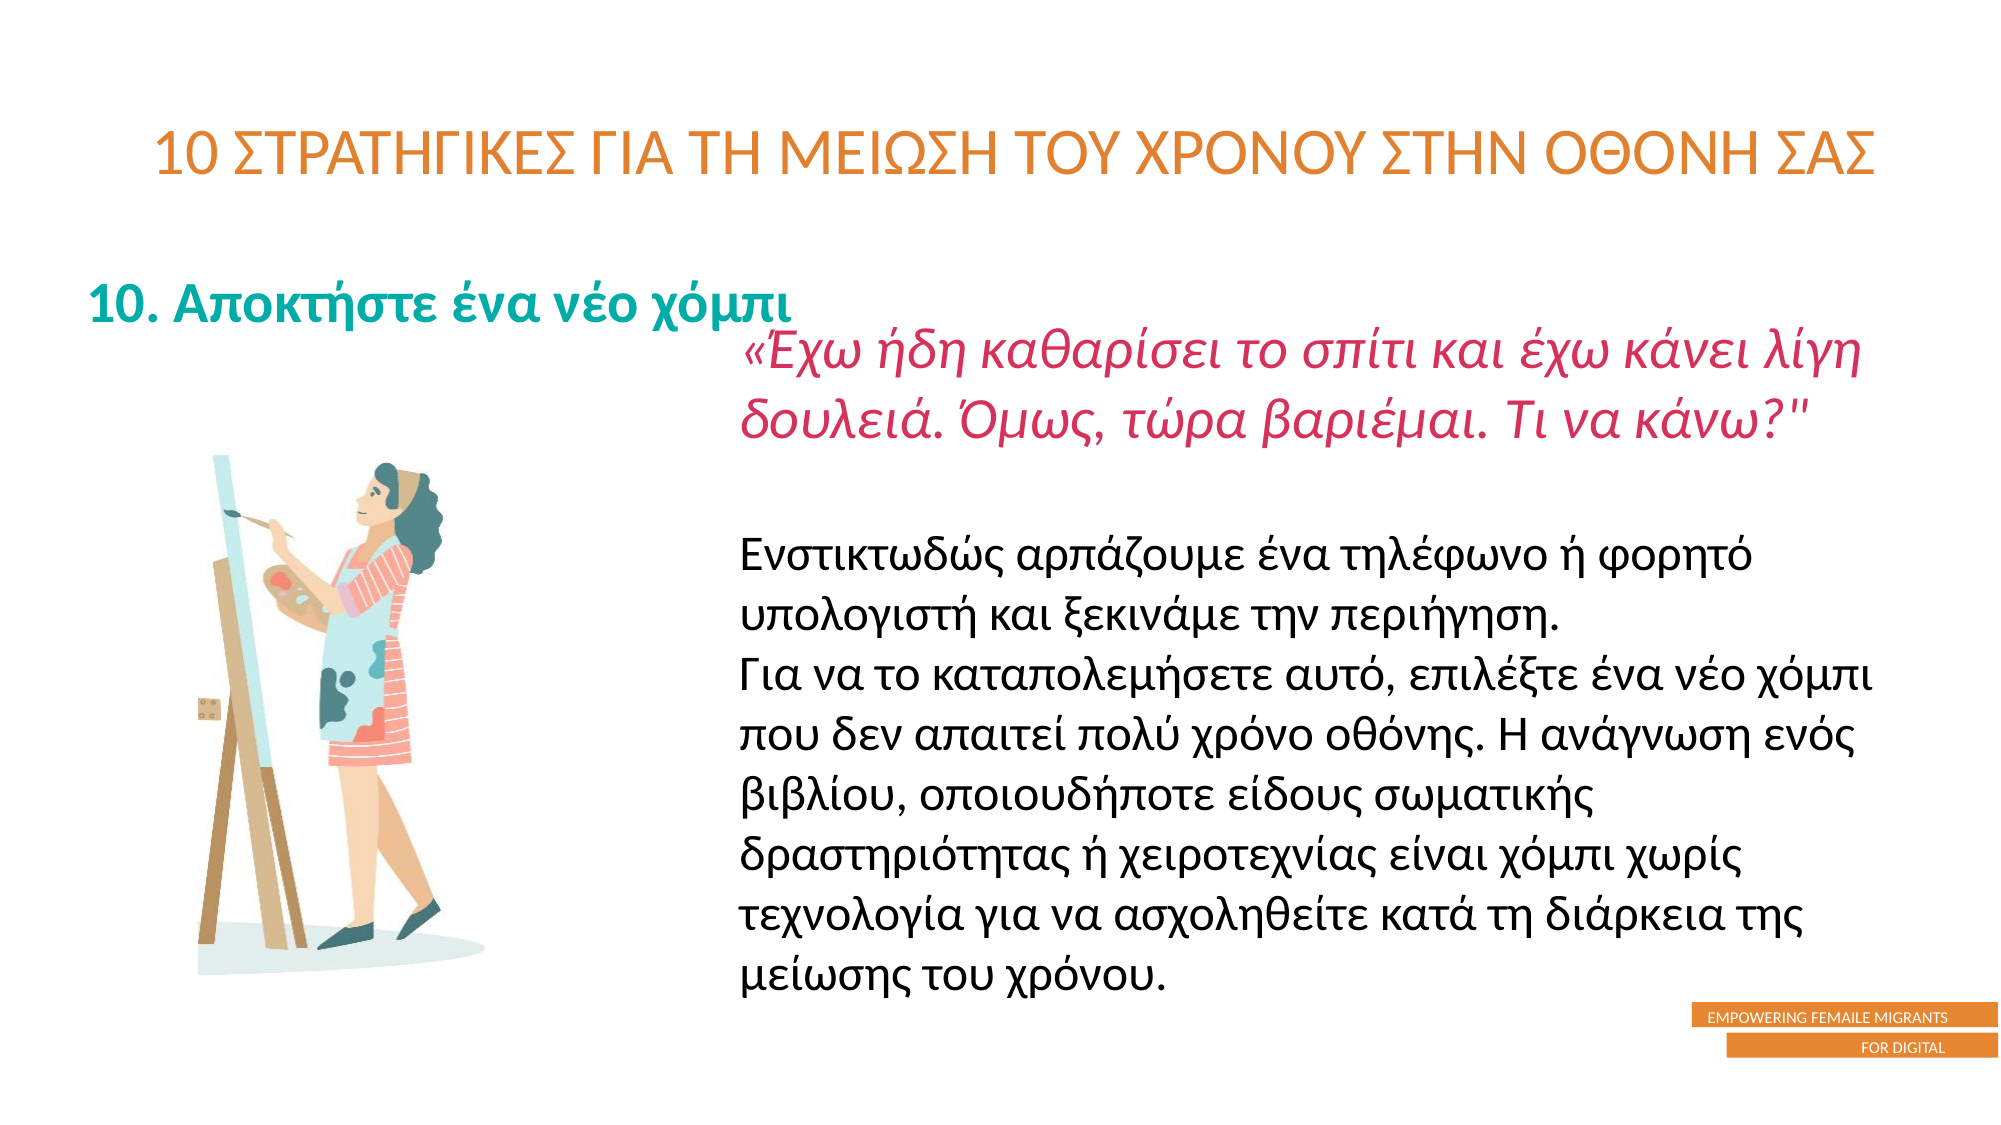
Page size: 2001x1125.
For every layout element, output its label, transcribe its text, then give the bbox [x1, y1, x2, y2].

text_box 10. Αποκτήστε ένα νέο χόμπι [76, 258, 1218, 1082]
text_box «Έχω ήδη καθαρίσει το σπίτι και έχω κάνει λίγη δουλειά. Όμως, τώρα βαριέμαι. Τι να κάνω?" Ενστικτωδώς αρπάζουμε ένα τηλέφωνο ή φορητό υπολογιστή και ξεκινάμε την περιήγηση. Για να το καταπολεμήσετε αυτό, επιλέξτε ένα νέο χόμπι που δεν απαιτεί πολύ χρόνο οθόνης. Η ανάγνωση ενός βιβλίου, οποιουδήποτε είδους σωματικής δραστηριότητας ή χειροτεχνίας είναι χόμπι χωρίς τεχνολογία για να ασχοληθείτε κατά τη διάρκεια της μείωσης του χρόνου. [729, 235, 1924, 1058]
text_box 10 ΣΤΡΑΤΗΓΙΚΕΣ ΓΙΑ ΤΗ ΜΕΙΩΣΗ ΤΟΥ ΧΡΟΝΟΥ ΣΤΗΝ ΟΘΟΝΗ ΣΑΣ [121, 102, 1907, 209]
picture [198, 351, 497, 989]
